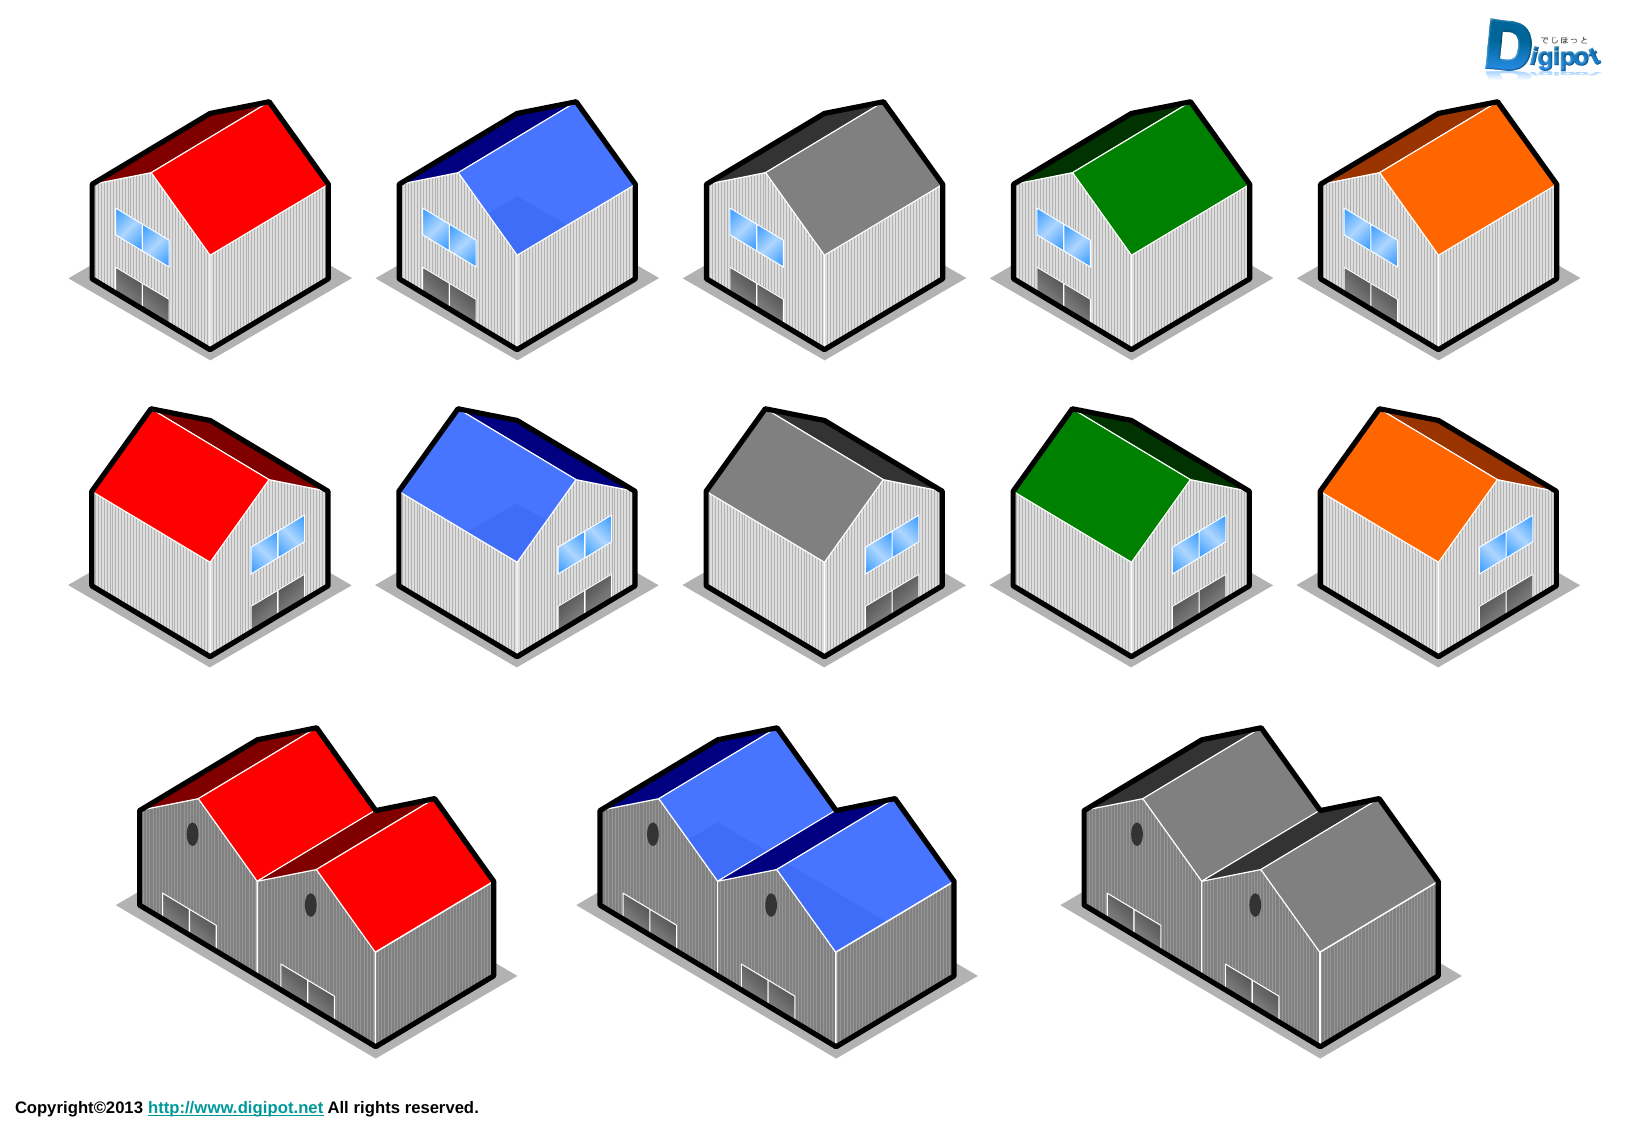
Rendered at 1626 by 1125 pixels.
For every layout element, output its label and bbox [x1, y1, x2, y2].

text_box [1296, 101, 1581, 361]
text_box [1296, 408, 1581, 668]
text_box [989, 101, 1274, 361]
text_box [681, 408, 967, 668]
text_box [682, 101, 967, 361]
text_box [67, 101, 353, 361]
text_box [374, 101, 660, 361]
picture [1485, 18, 1602, 82]
text_box [374, 408, 660, 668]
text_box [575, 727, 979, 1059]
text_box [1059, 727, 1463, 1059]
text_box [988, 408, 1274, 668]
text_box [115, 727, 518, 1059]
text_box [67, 408, 353, 668]
